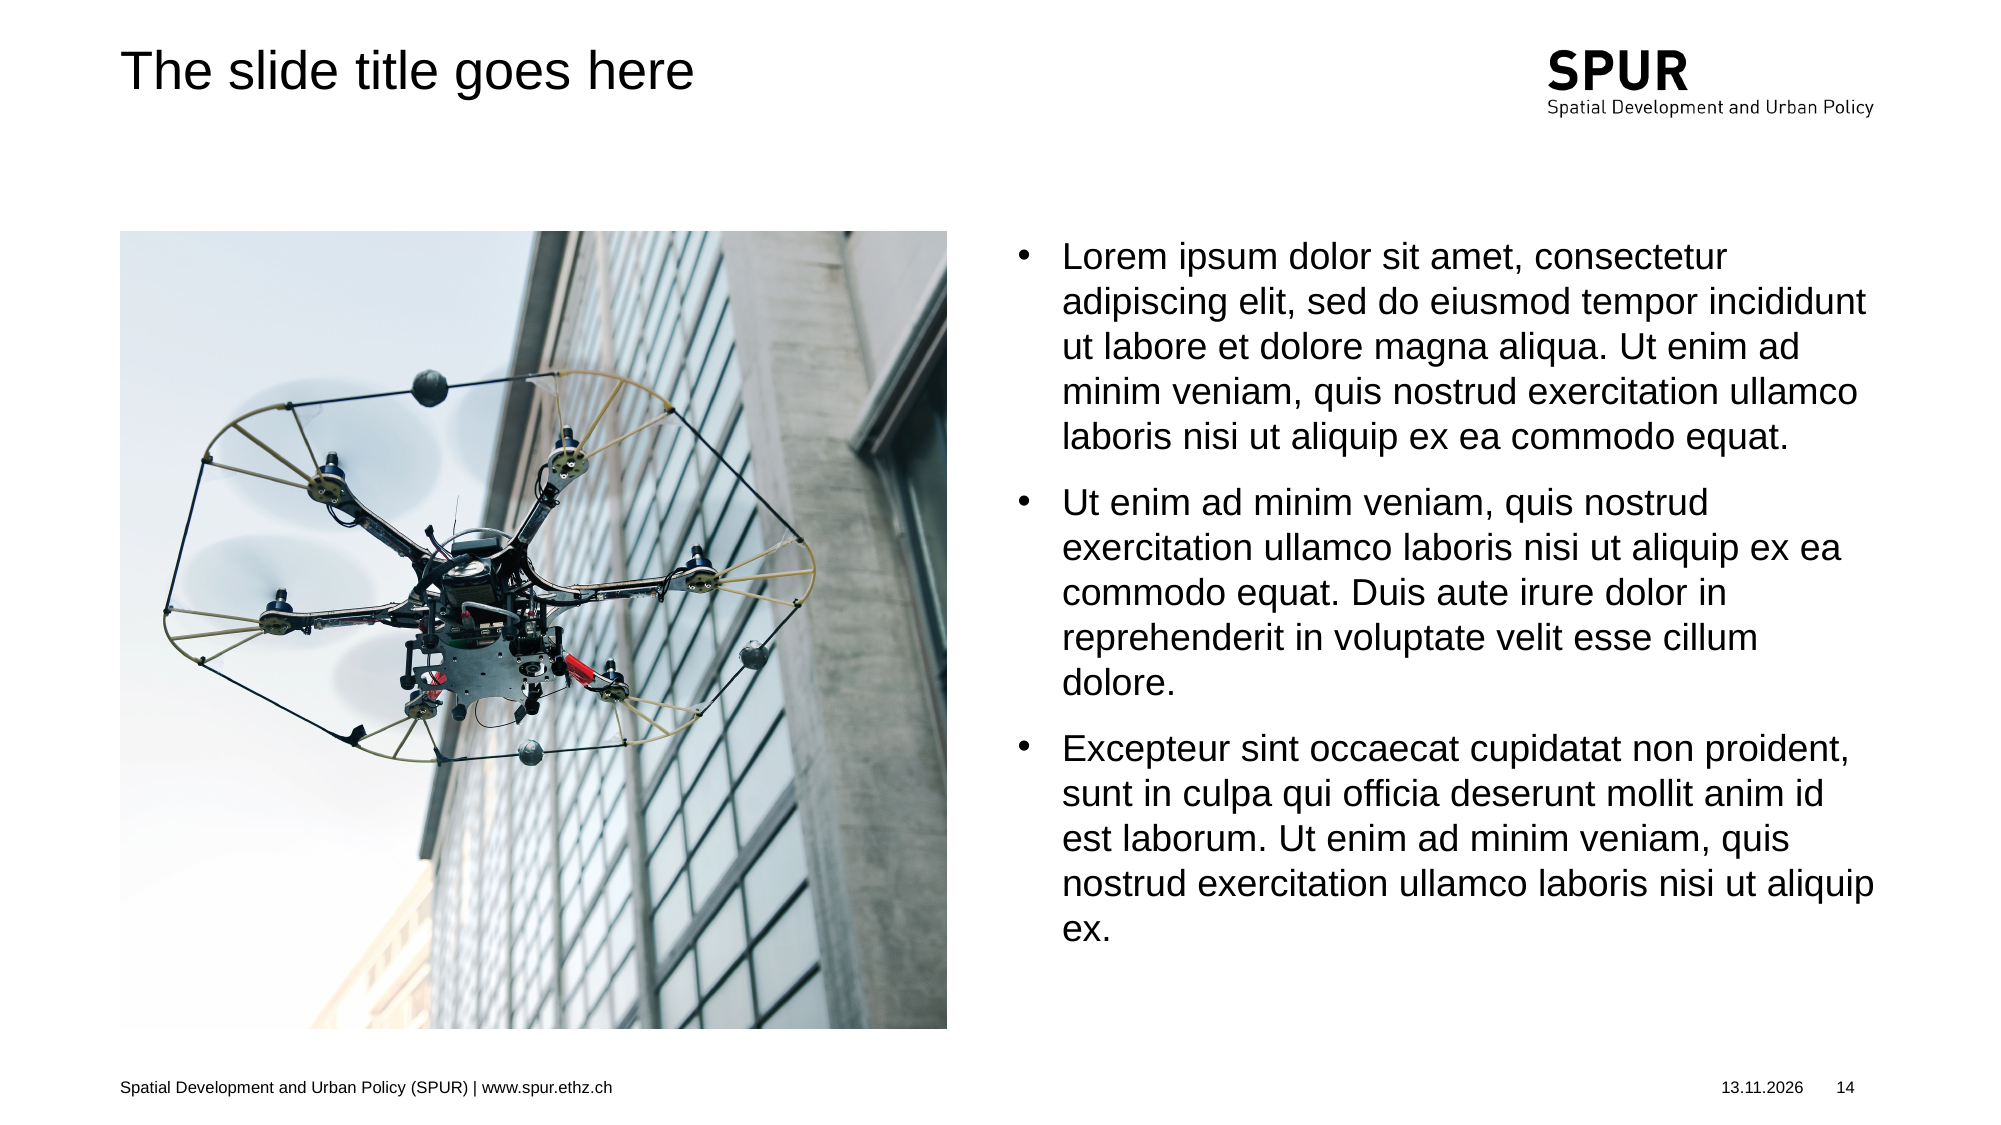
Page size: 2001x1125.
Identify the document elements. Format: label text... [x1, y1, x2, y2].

title The slide title goes here [120, 42, 1880, 191]
picture [119, 231, 947, 1029]
list Lorem ipsum dolor sit amet, consectetur adipiscing elit, sed do eiusmod tempor incididunt ut labore et dolore magna aliqua. Ut enim ad minim veniam, quis nostrud exercitation ullamco laboris nisi ut aliquip ex ea commodo equat. Ut enim ad minim veniam, quis nostrud exercitation ullamco laboris nisi ut aliquip ex ea commodo equat. Duis aute irure dolor in reprehenderit in voluptate velit esse cillum dolore. Excepteur sint occaecat cupidatat non proident, sunt in culpa qui officia deserunt mollit anim id est laborum. Ut enim ad minim veniam, quis nostrud exercitation ullamco laboris nisi ut aliquip ex. [1017, 231, 1880, 1029]
